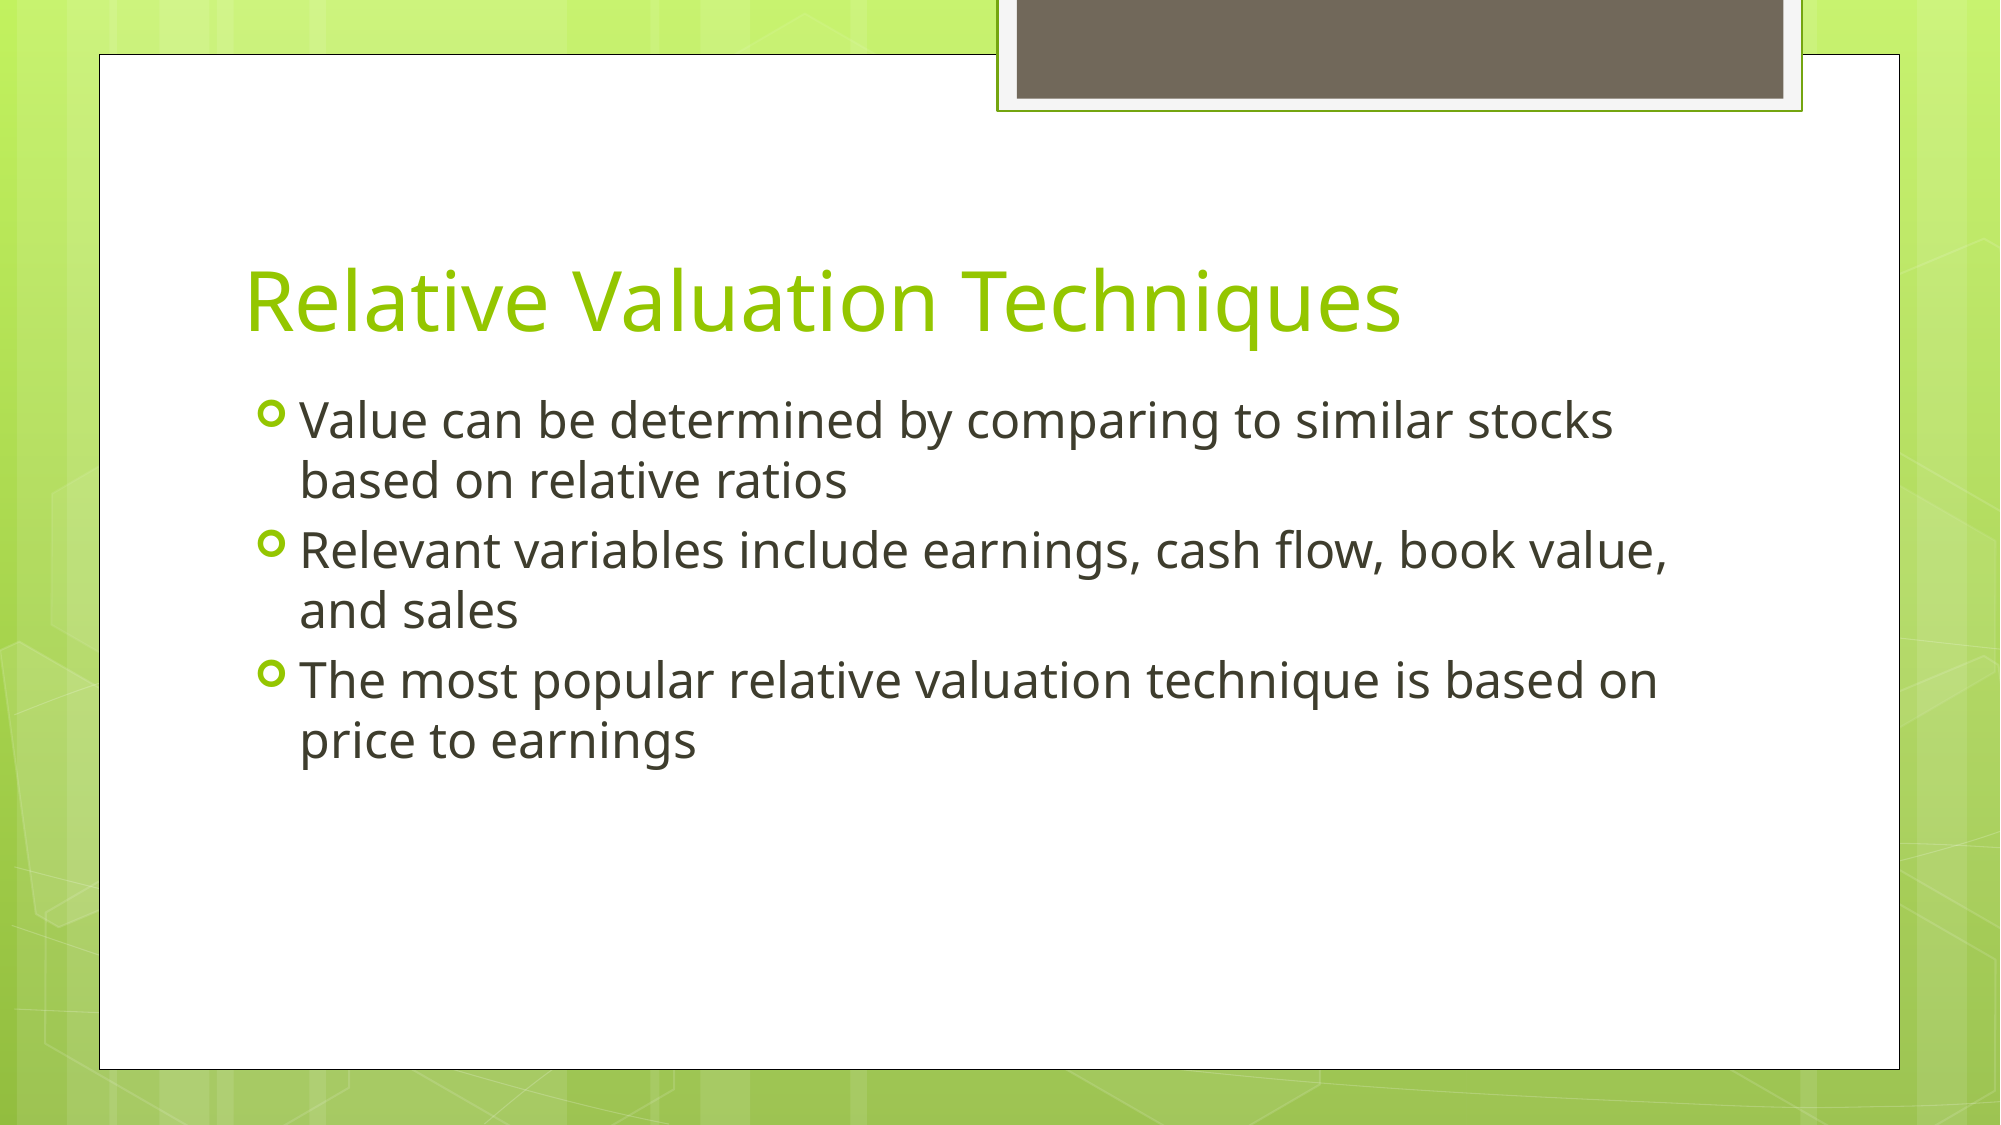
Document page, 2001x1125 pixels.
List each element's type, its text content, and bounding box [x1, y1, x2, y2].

title Relative Valuation Techniques [228, 168, 1765, 357]
list Value can be determined by comparing to similar stocks based on relative ratios Relevant variables include earnings, cash flow, book value, and sales The most popular relative valuation technique is based on price to earnings [228, 381, 1711, 957]
